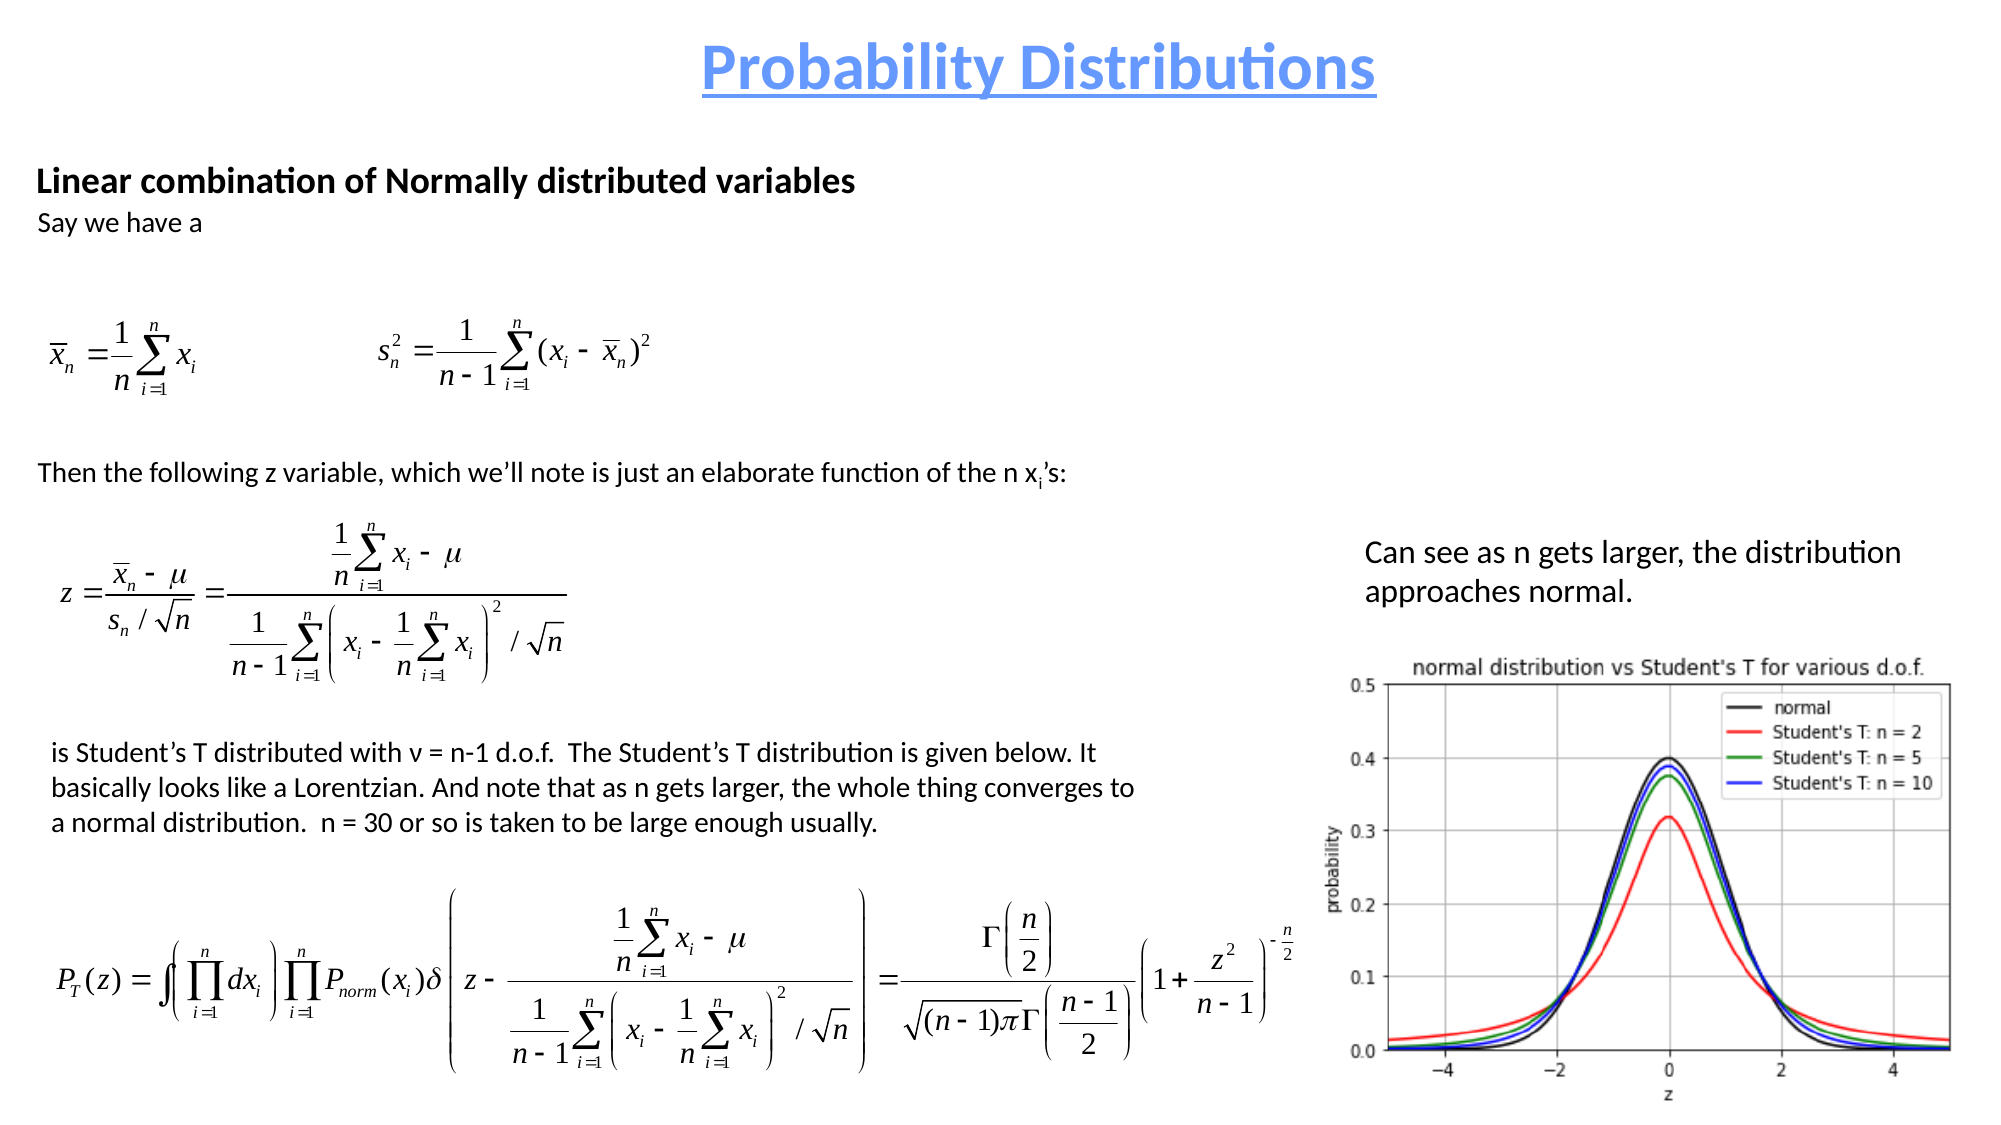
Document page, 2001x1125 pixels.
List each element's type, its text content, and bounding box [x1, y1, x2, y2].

text_box Linear combination of Normally distributed variables [21, 149, 940, 209]
text_box Probability Distributions [687, 15, 1474, 111]
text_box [50, 882, 1299, 1080]
picture [1317, 648, 1959, 1110]
text_box is Student’s T distributed with ν = n-1 d.o.f. The Student’s T distribution is given below. It basically looks like a Lorentzian. And note that as n gets larger, the whole thing converges to a normal distribution. n = 30 or so is taken to be large enough usually. [36, 726, 1165, 846]
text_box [43, 309, 206, 404]
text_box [372, 307, 660, 398]
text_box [54, 510, 574, 690]
text_box Say we have a [22, 195, 1893, 246]
text_box Can see as n gets larger, the distribution approaches normal. [1350, 522, 1952, 617]
text_box Then the following z variable, which we’ll note is just an elaborate function of the n xi’s: [22, 446, 1252, 501]
